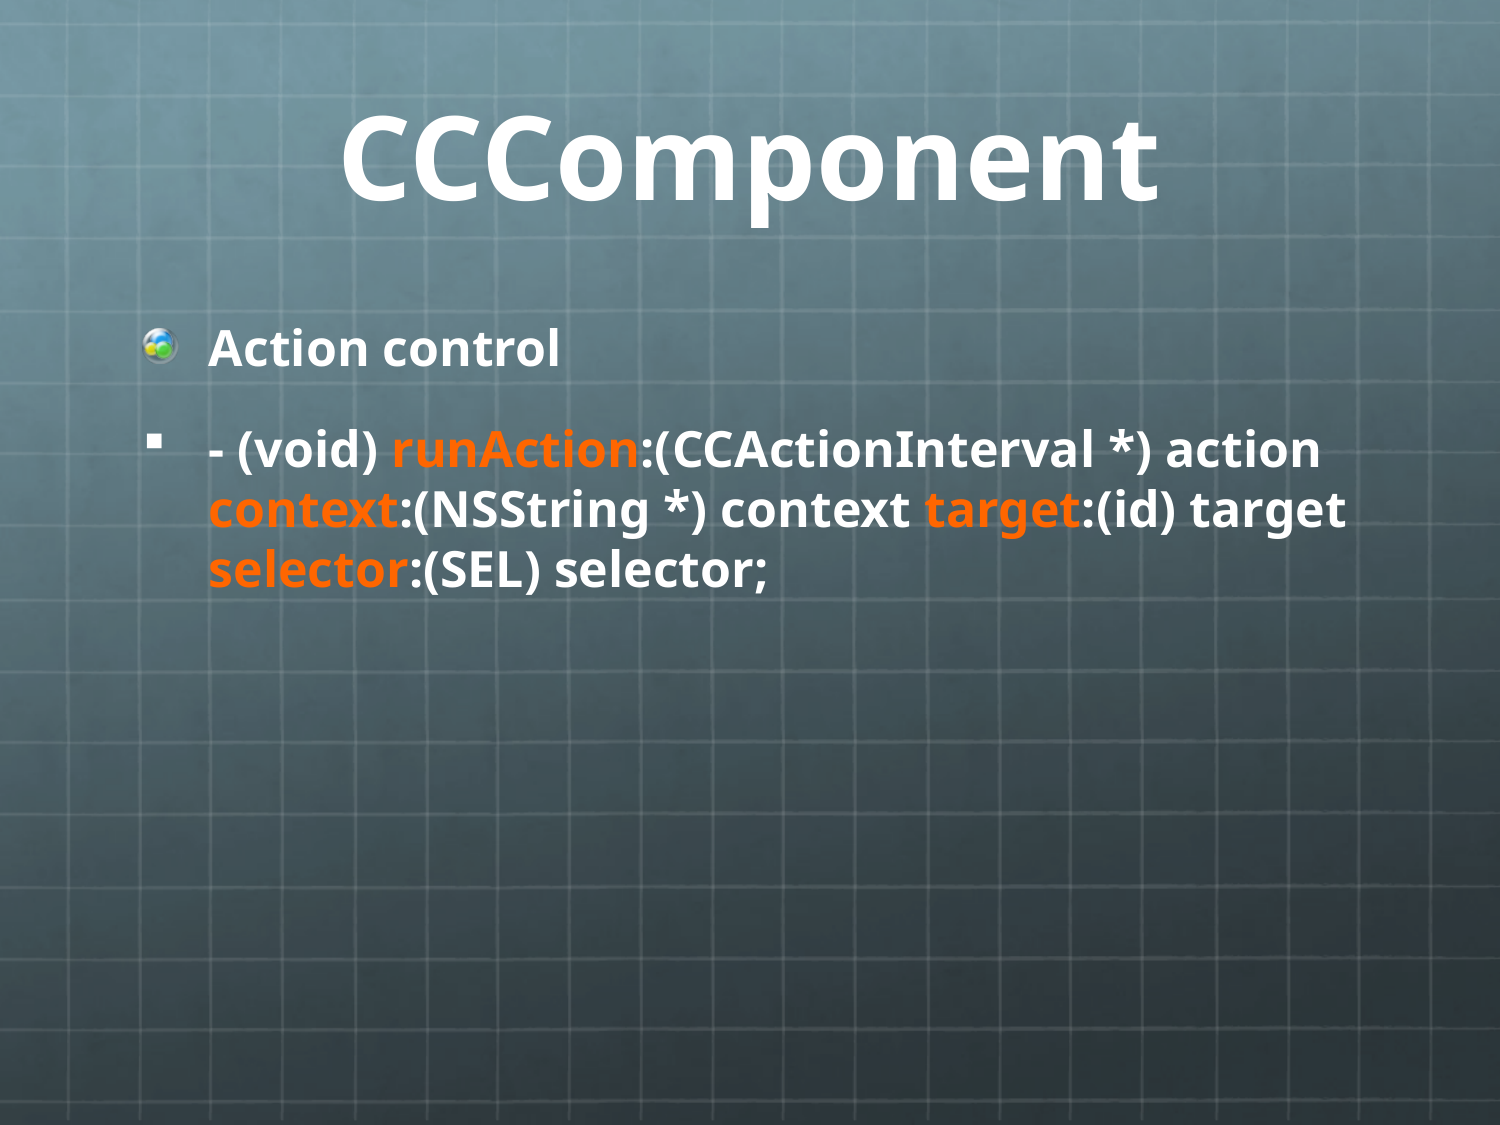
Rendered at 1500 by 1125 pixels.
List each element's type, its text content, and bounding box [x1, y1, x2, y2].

title CCComponent [127, 17, 1372, 289]
picture [0, 0, 1500, 1125]
list Action control - (void) runAction:(CCActionInterval *) action context:(NSString *) context target:(id) target selector:(SEL) selector; [127, 308, 1372, 1033]
